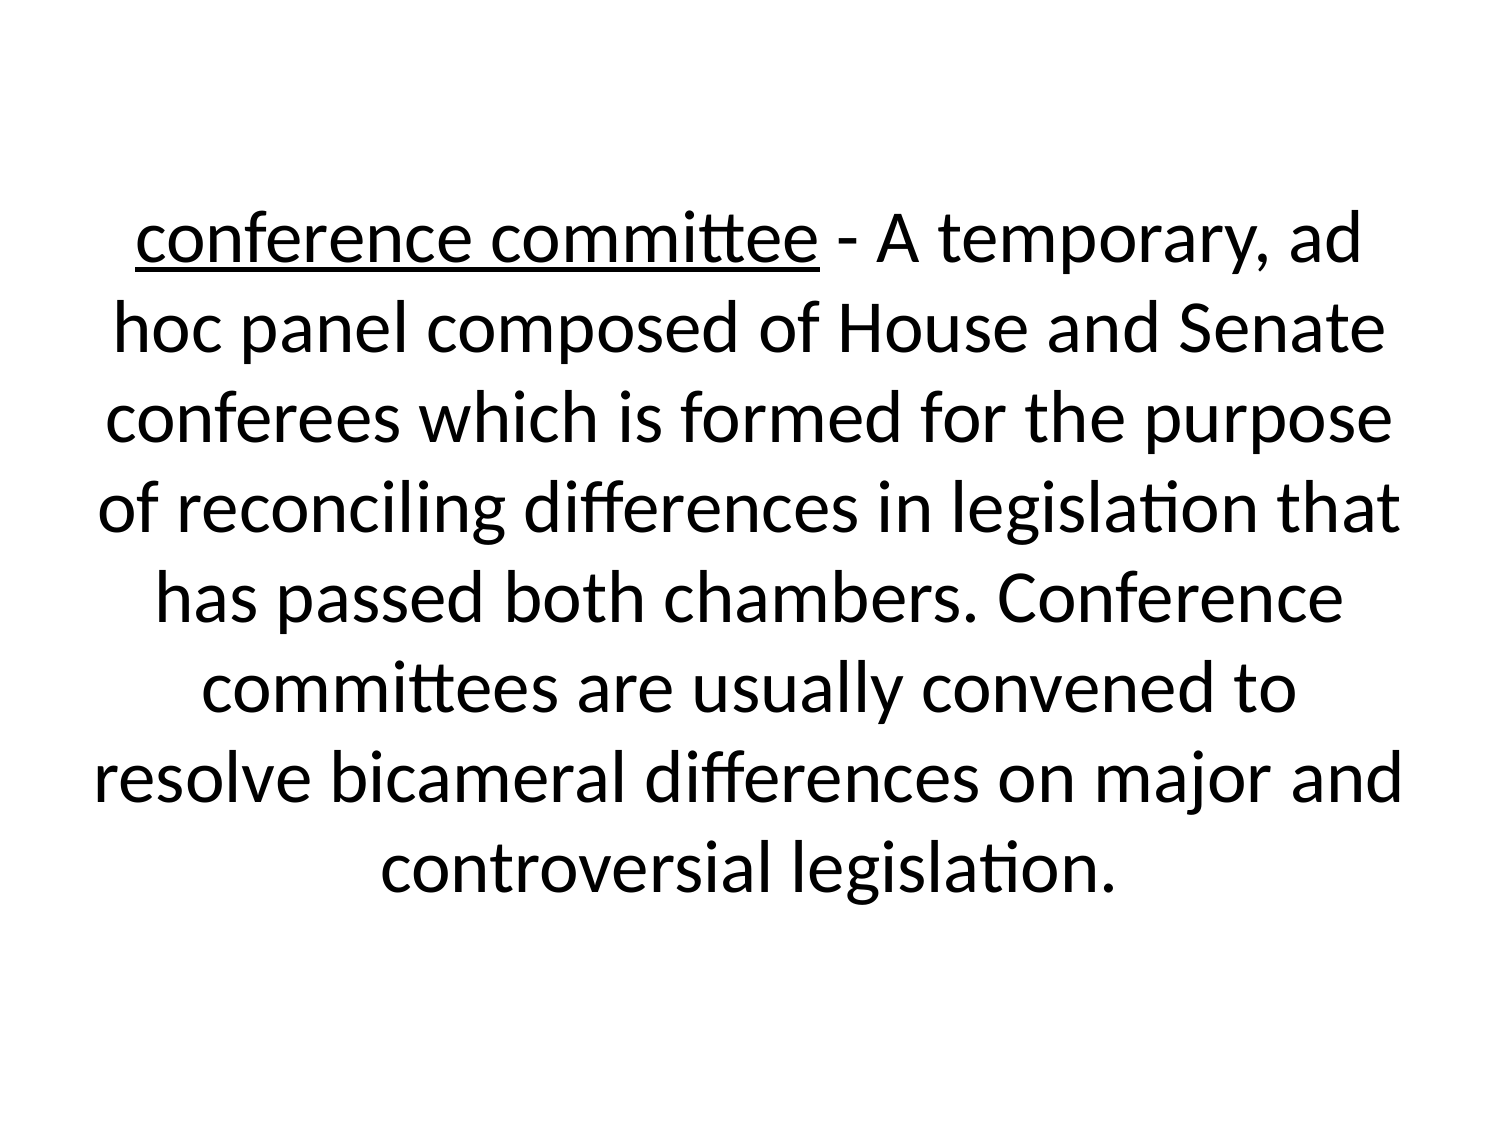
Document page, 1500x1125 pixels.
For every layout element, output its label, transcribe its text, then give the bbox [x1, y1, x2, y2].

title conference committee - A temporary, ad hoc panel composed of House and Senate conferees which is formed for the purpose of reconciling differences in legislation that has passed both chambers. Conference committees are usually convened to resolve bicameral differences on major and controversial legislation. [74, 44, 1426, 1051]
